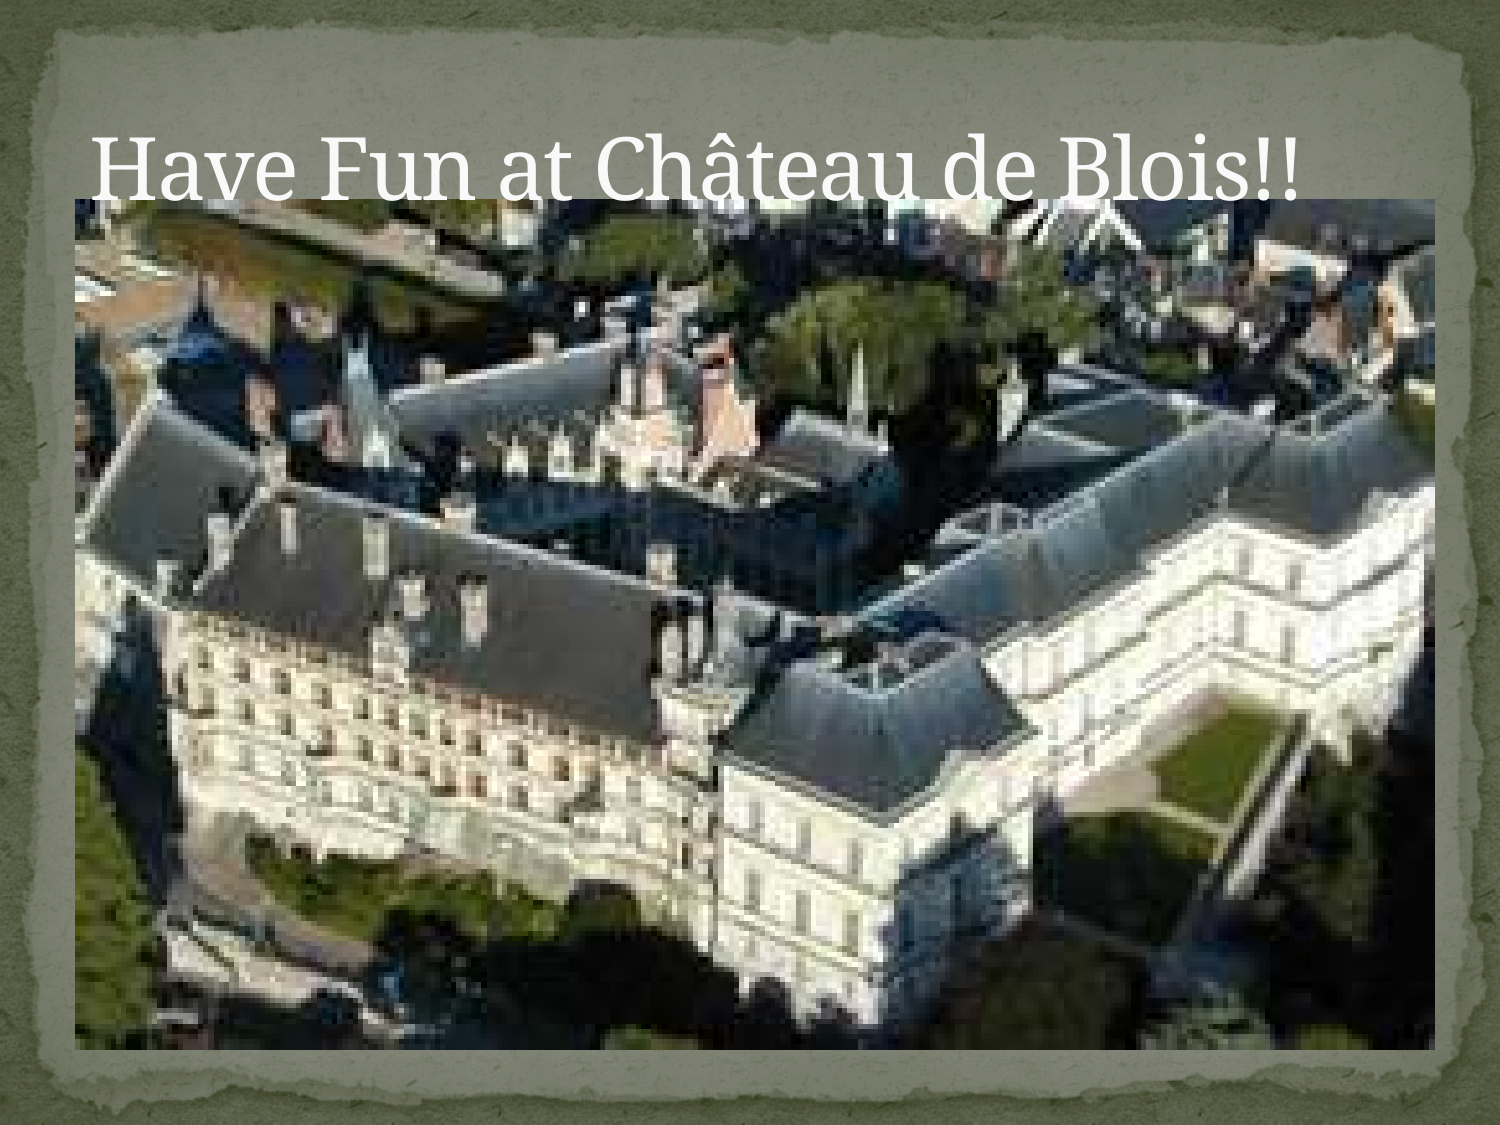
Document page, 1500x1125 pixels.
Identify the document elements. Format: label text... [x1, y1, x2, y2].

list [76, 201, 1433, 1048]
title Have Fun at Château de Blois!! [74, 24, 1425, 192]
